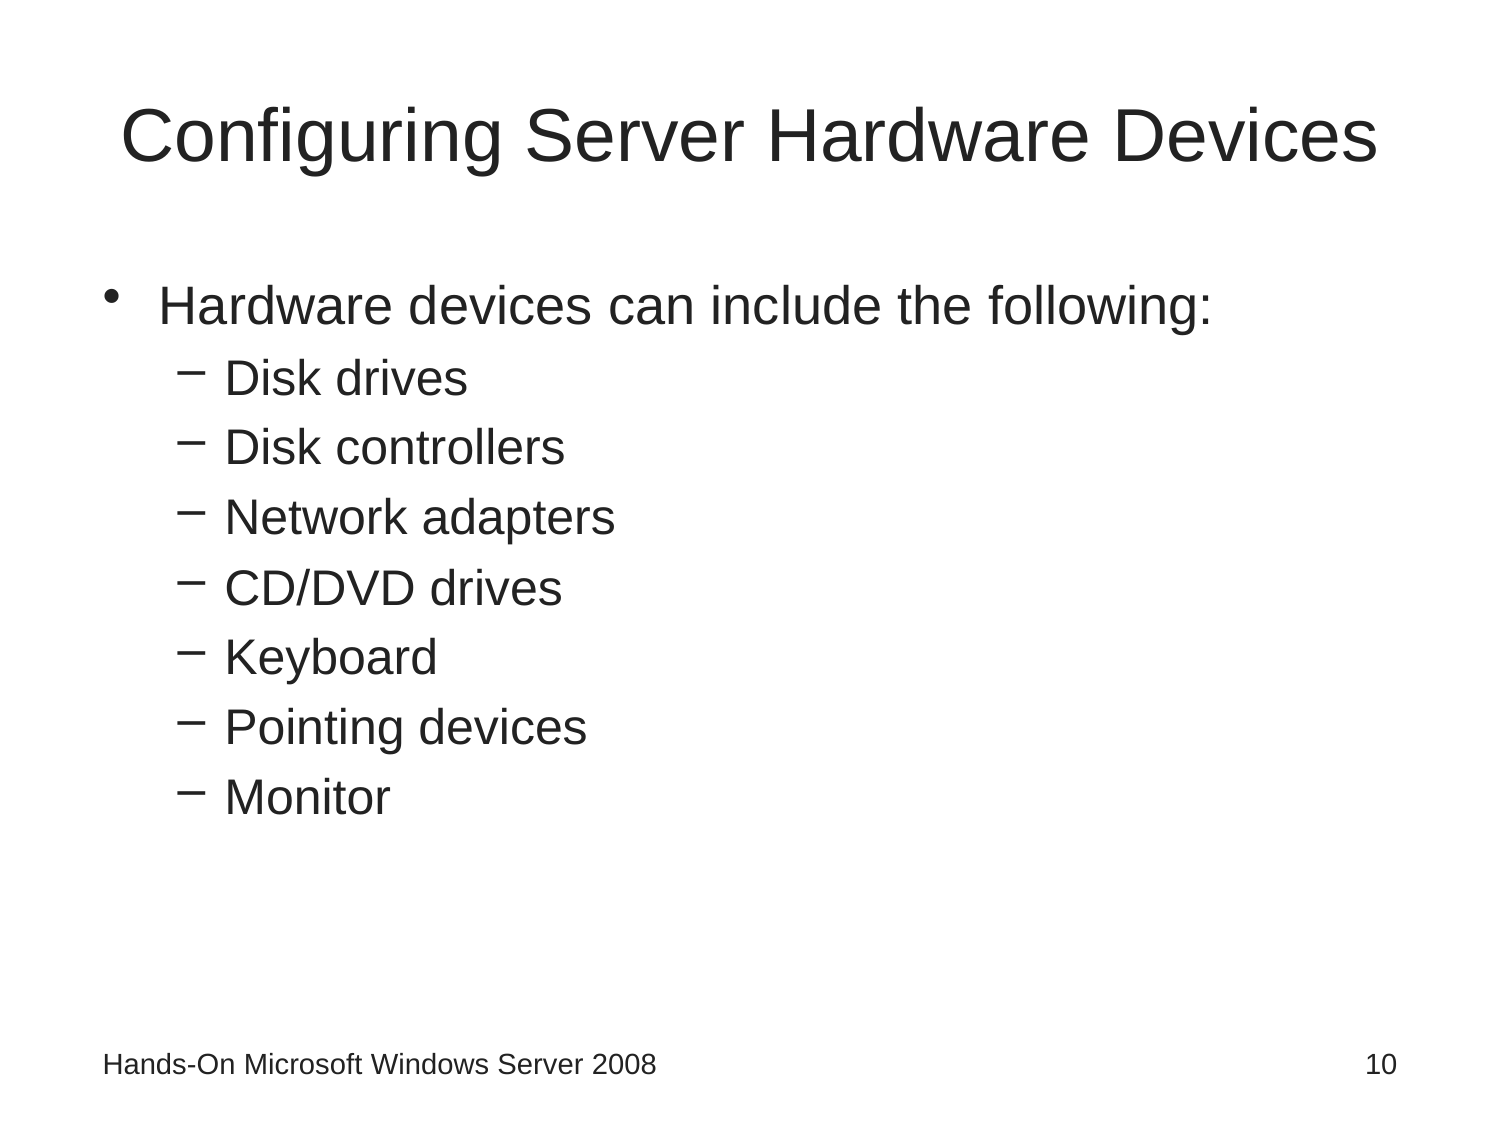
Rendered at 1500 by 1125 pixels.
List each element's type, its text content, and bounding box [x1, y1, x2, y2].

footer Hands-On Microsoft Windows Server 2008 [87, 1037, 1051, 1101]
list Hardware devices can include the following: Disk drives Disk controllers Network adapters CD/DVD drives Keyboard Pointing devices Monitor [87, 262, 1438, 1013]
slide_number 10 [1074, 1037, 1413, 1101]
title Configuring Server Hardware Devices [87, 37, 1413, 226]
